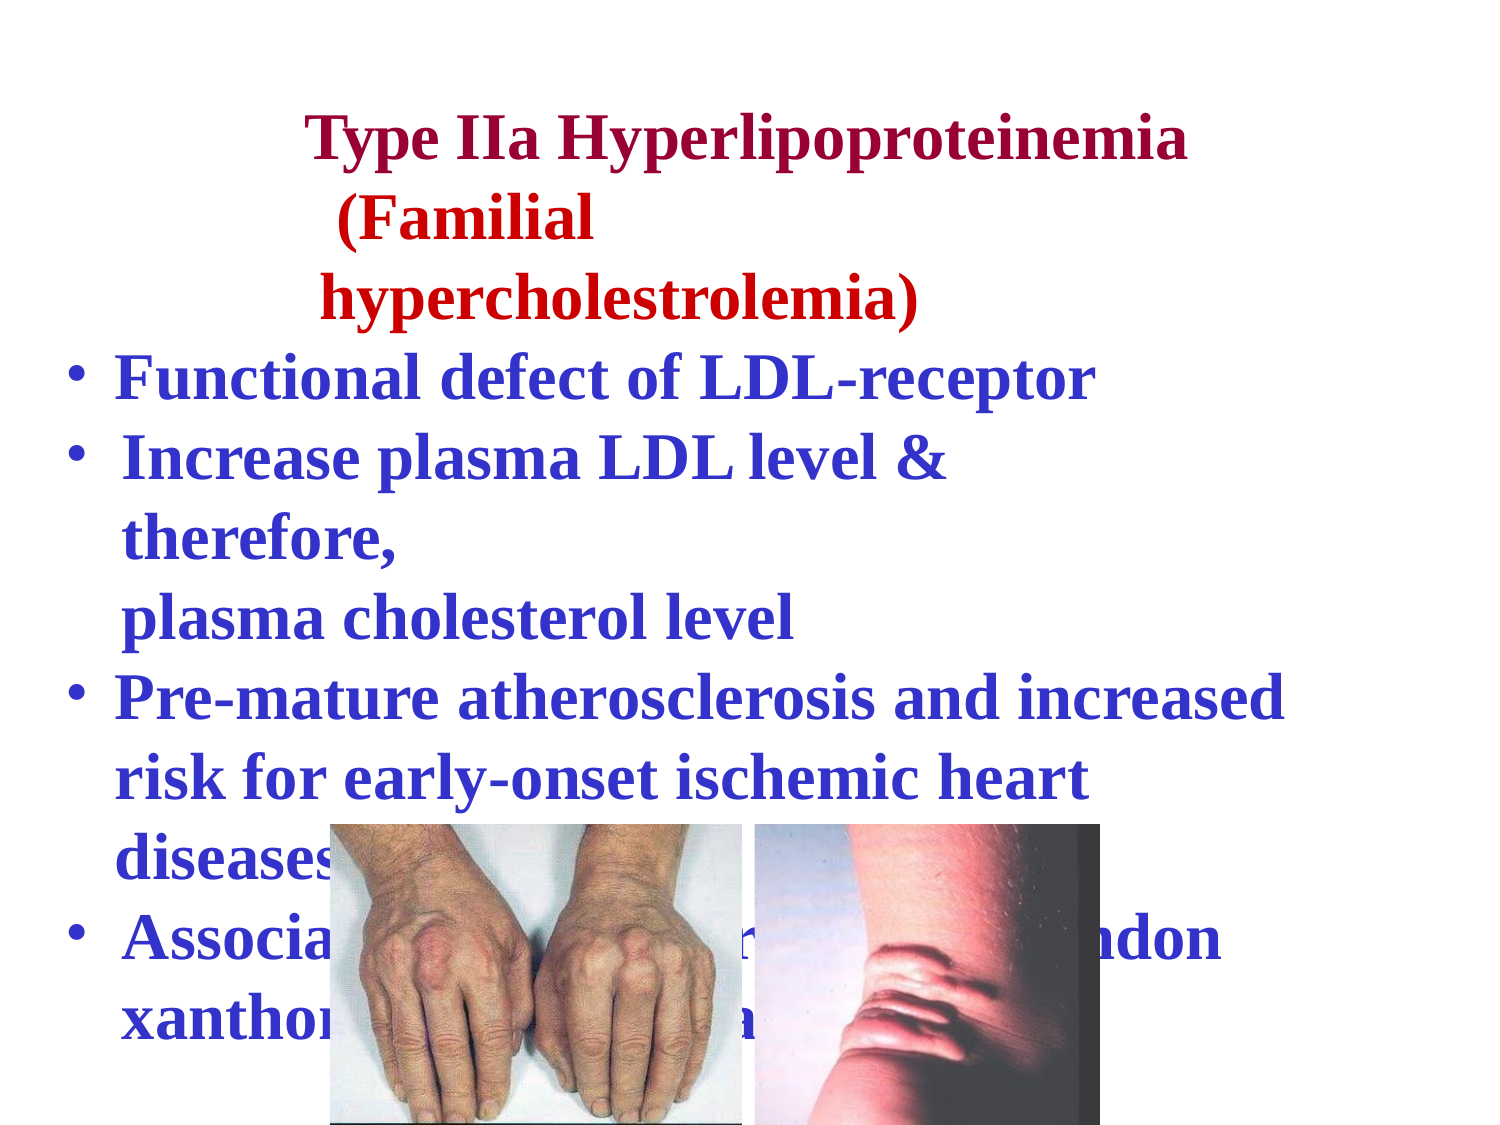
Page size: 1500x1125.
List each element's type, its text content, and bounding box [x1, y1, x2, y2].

text_box [754, 824, 1100, 1125]
text_box Type IIa Hyperlipoproteinemia (Familial hypercholestrolemia) Functional defect of LDL-receptor Increase plasma LDL level & therefore, plasma cholesterol level Pre-mature atherosclerosis and increased risk for early-onset ischemic heart diseases Associated with the presence of tendon xanthomas on hands and ankles [62, 92, 1334, 1053]
text_box [329, 824, 742, 1125]
